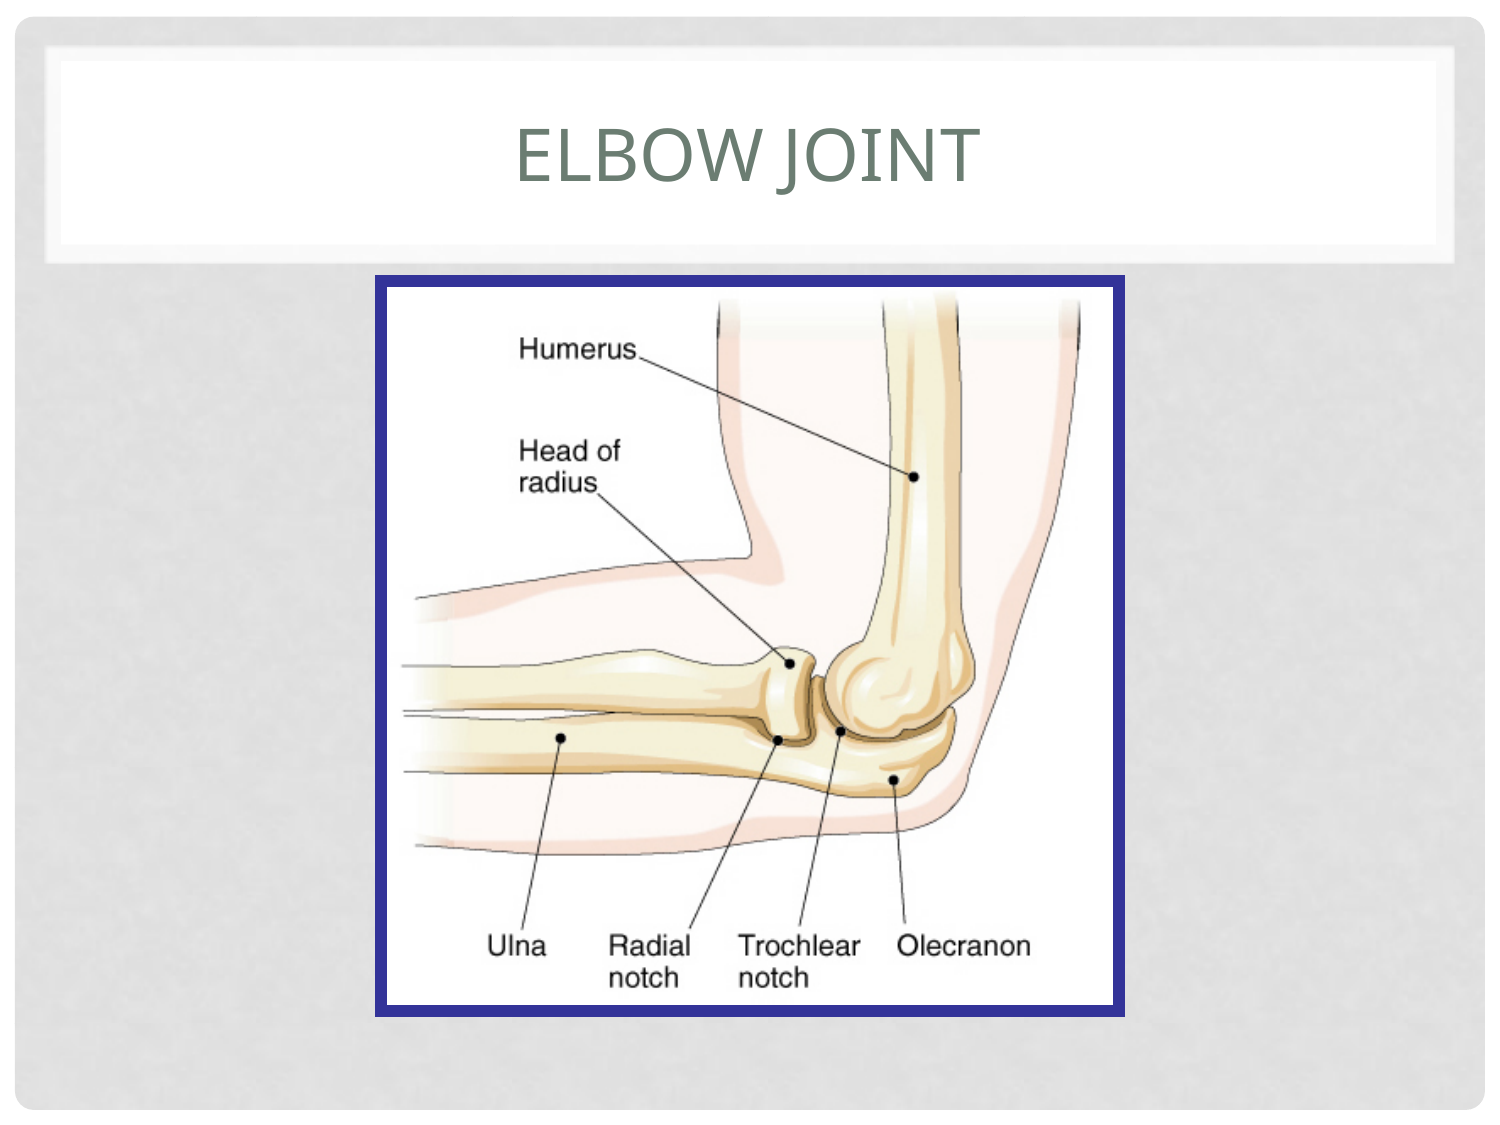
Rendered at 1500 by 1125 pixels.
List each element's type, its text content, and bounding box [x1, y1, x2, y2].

title Elbow joint [69, 66, 1425, 238]
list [386, 287, 1114, 1006]
